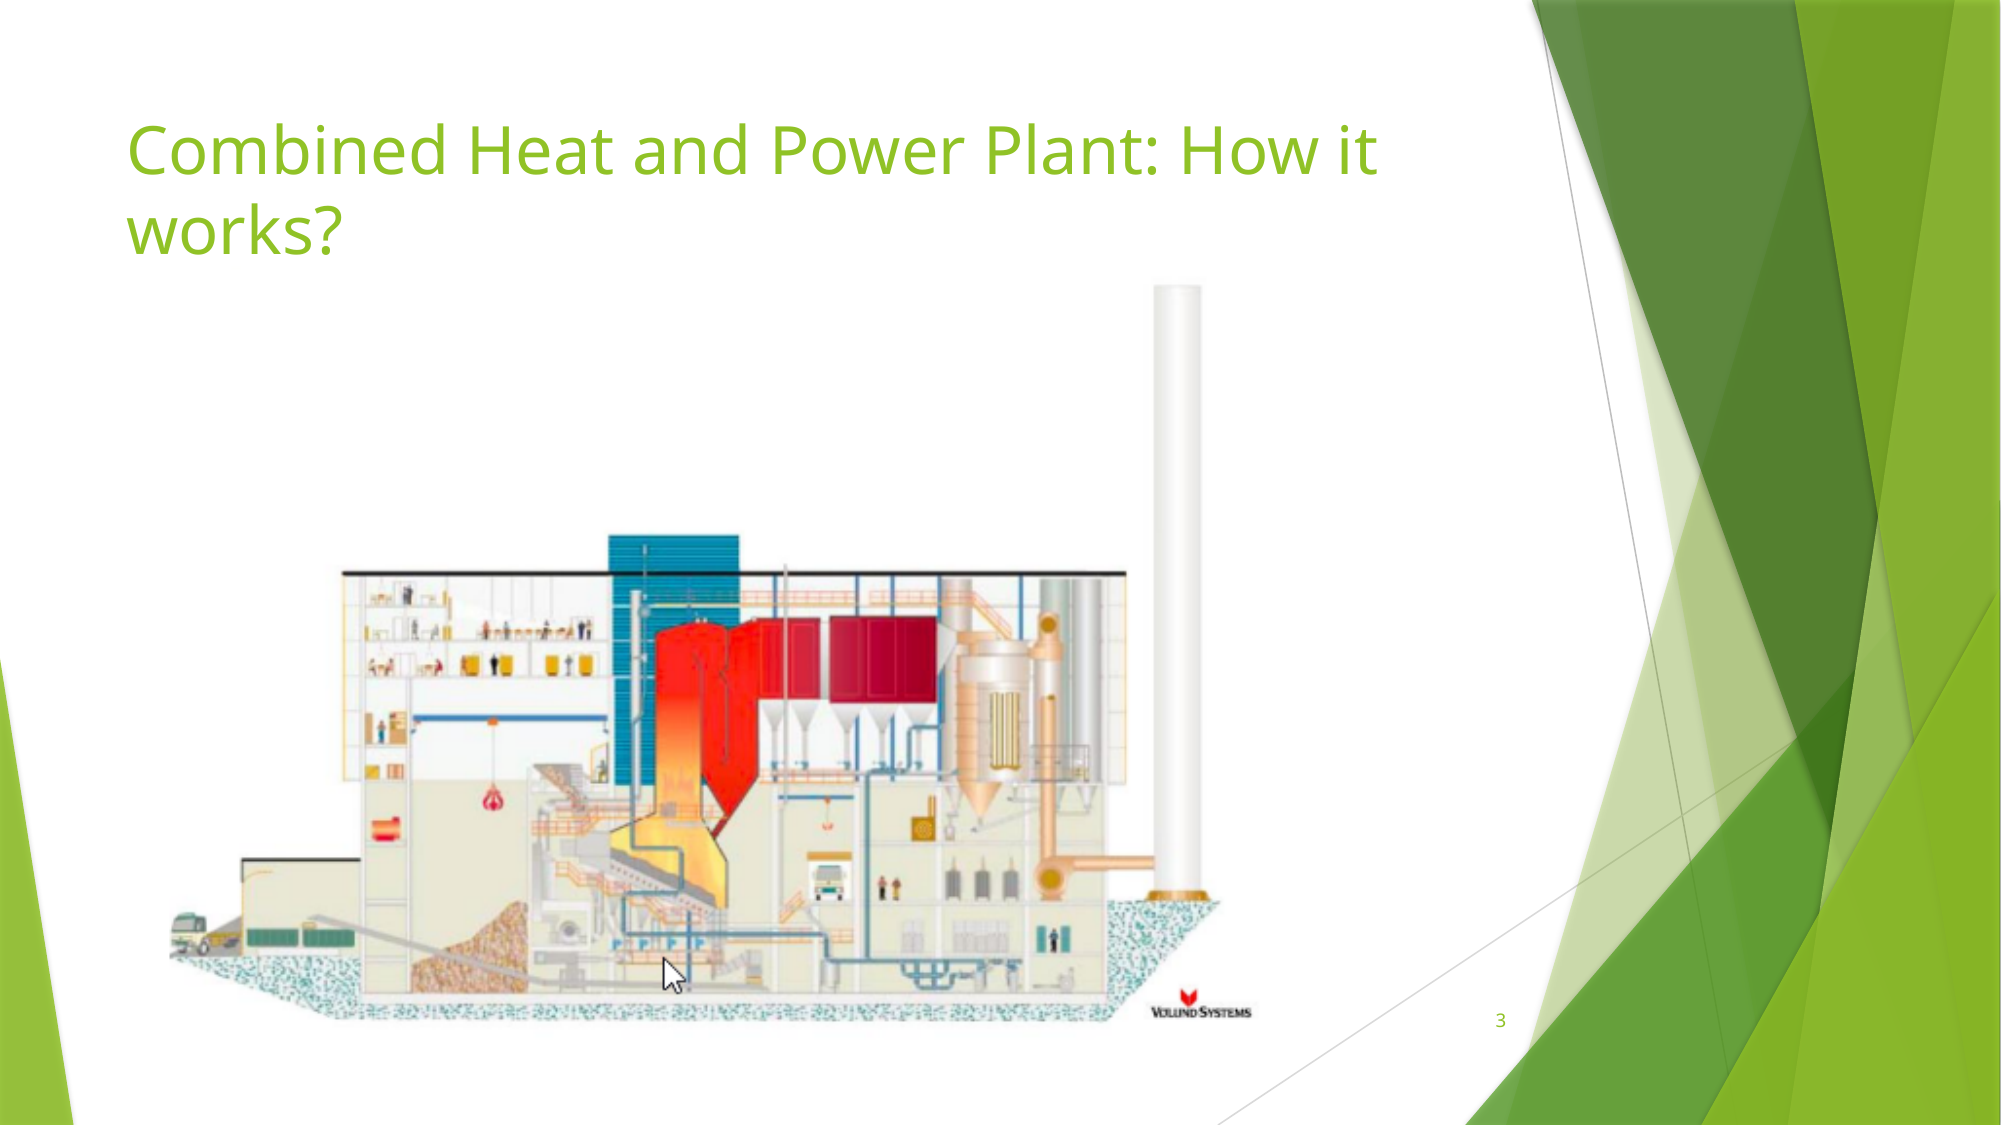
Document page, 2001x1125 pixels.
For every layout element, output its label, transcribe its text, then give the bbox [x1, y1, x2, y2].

slide_number 3 [1409, 991, 1522, 1051]
title Combined Heat and Power Plant: How it works? [111, 99, 1522, 317]
picture [134, 258, 1272, 1052]
